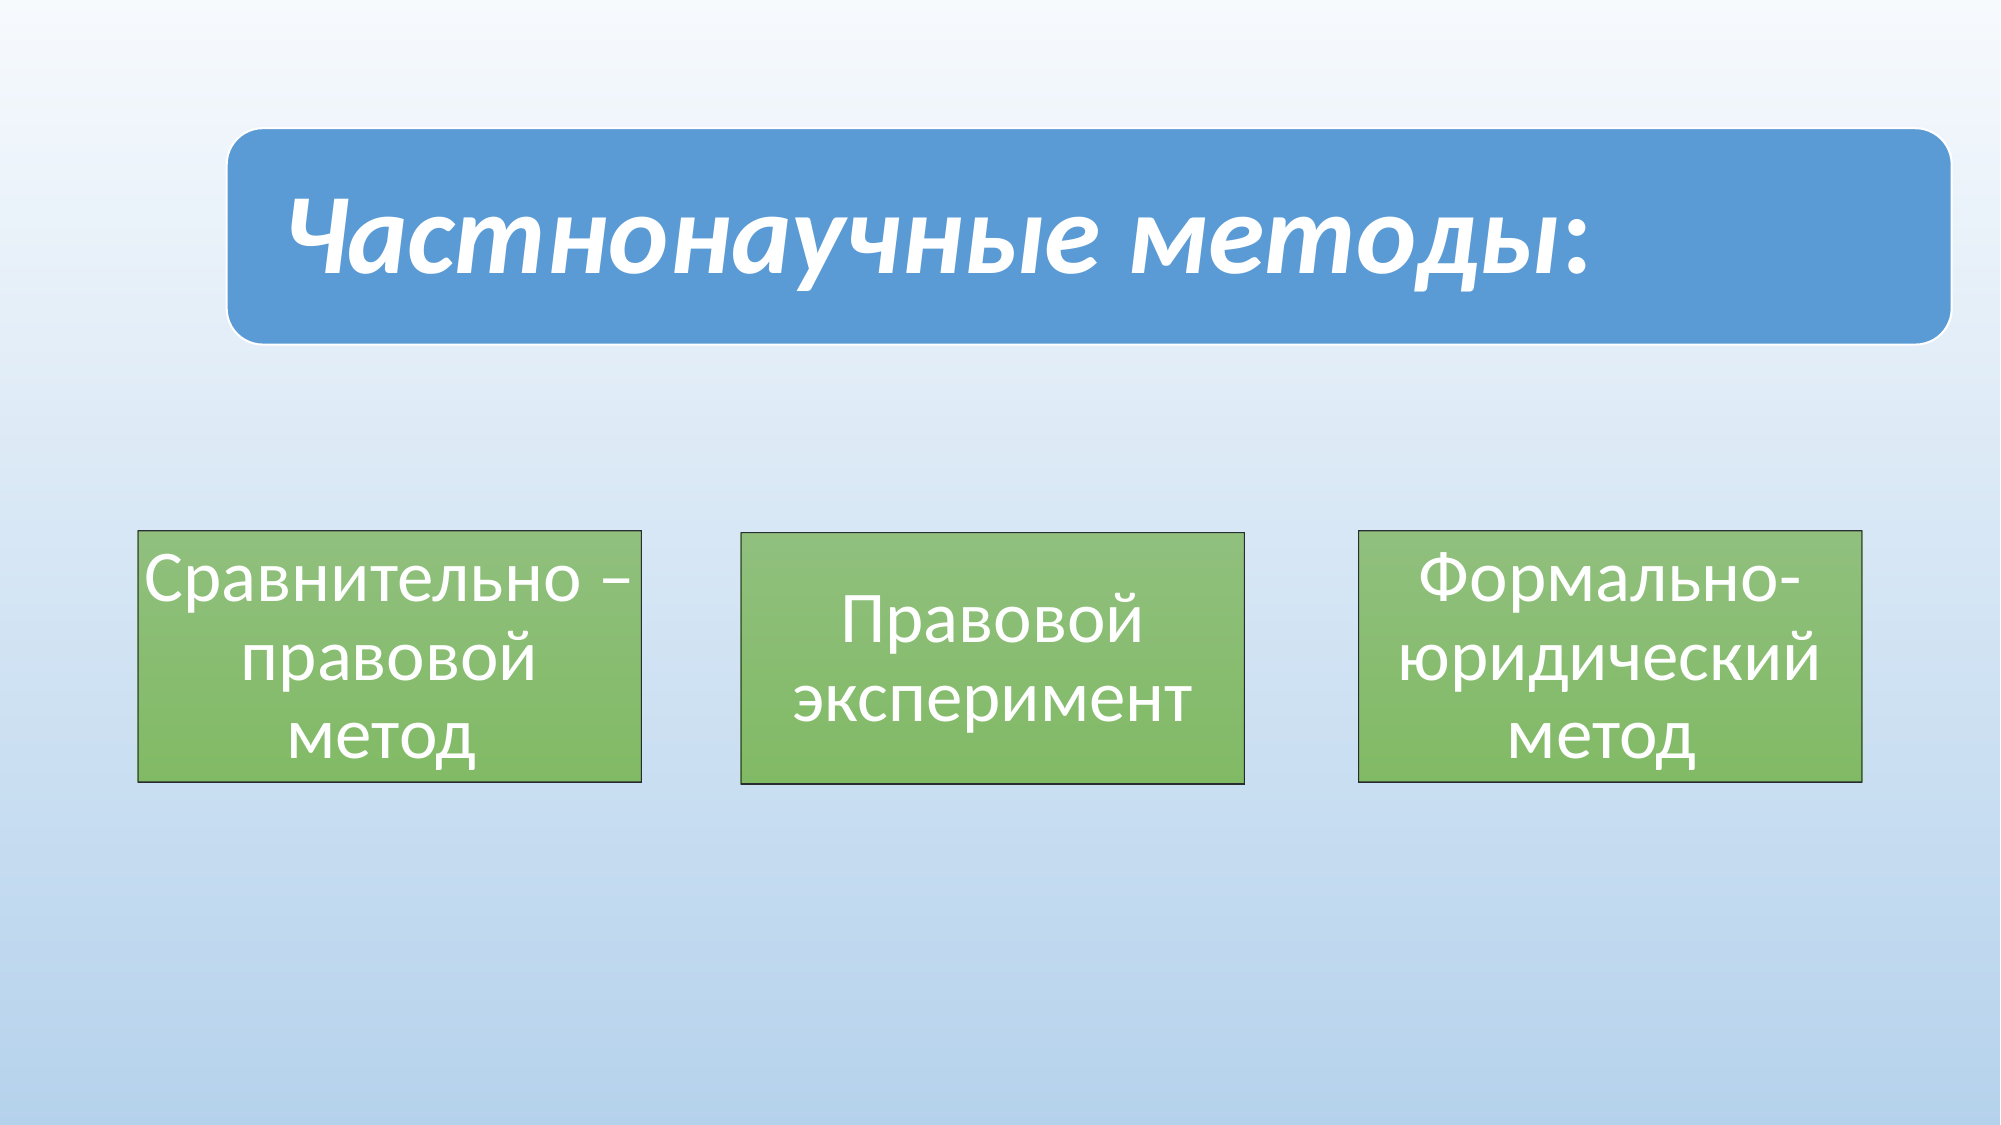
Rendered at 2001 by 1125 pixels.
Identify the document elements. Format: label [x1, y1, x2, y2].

list [137, 299, 1863, 1014]
text_box [226, 127, 1952, 346]
